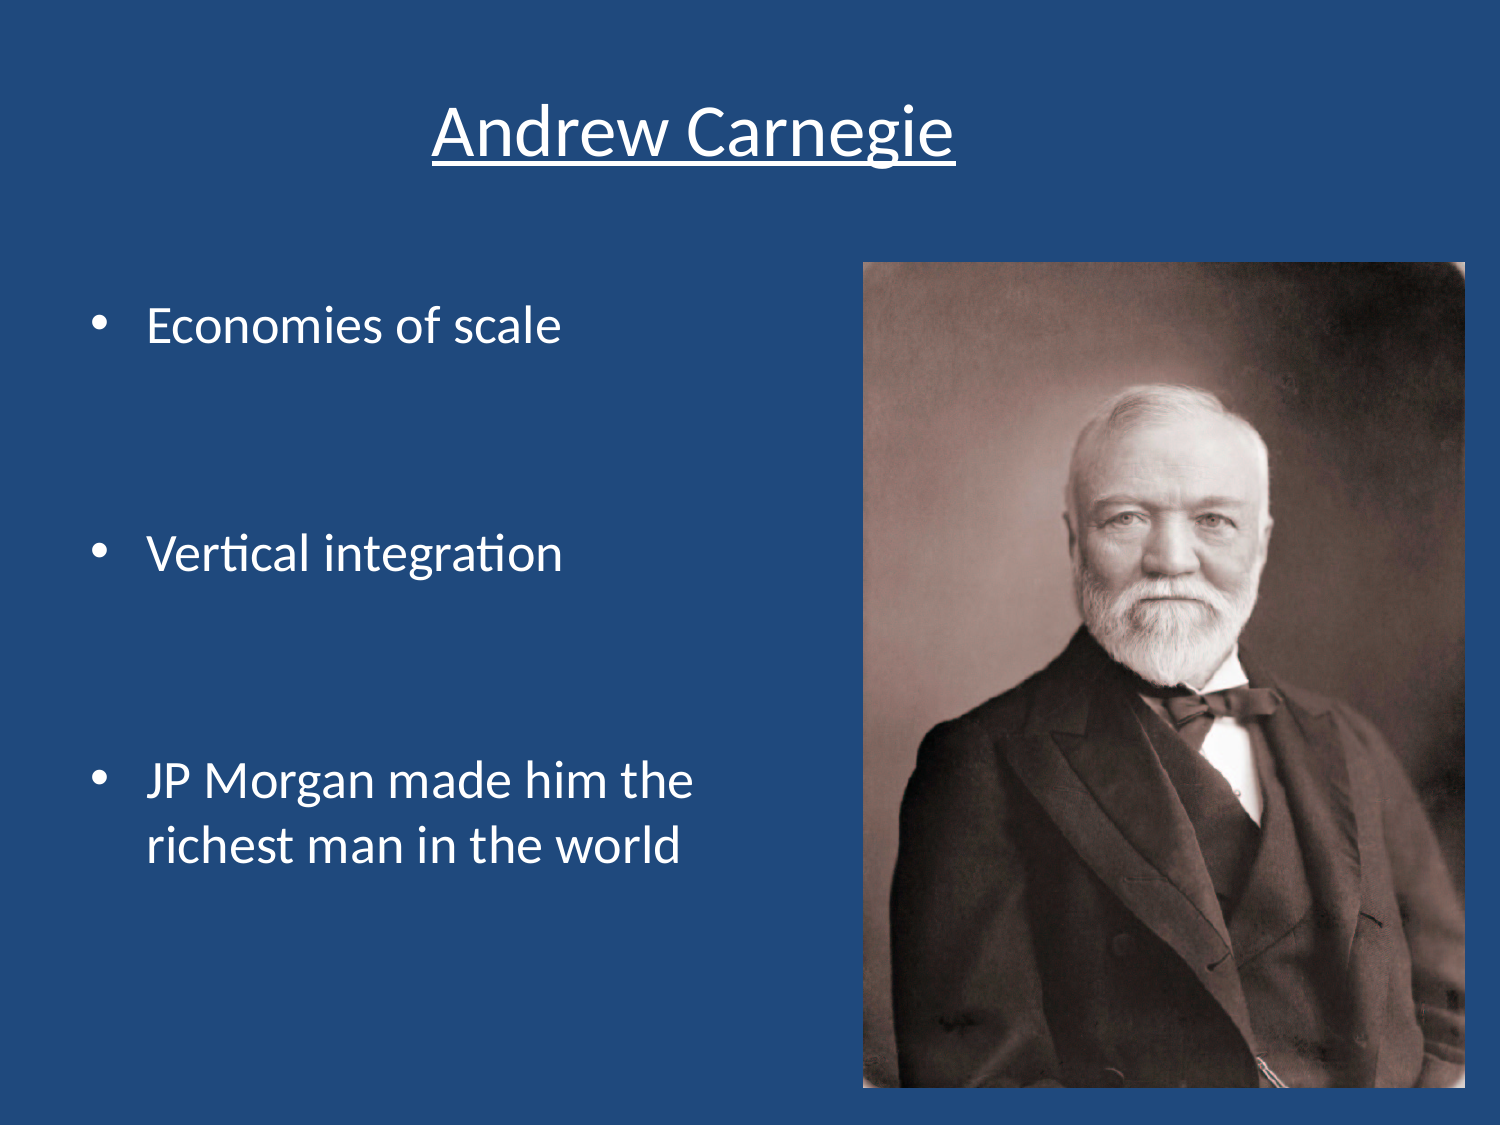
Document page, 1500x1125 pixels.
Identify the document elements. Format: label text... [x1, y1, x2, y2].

list Economies of scale Vertical integration JP Morgan made him the richest man in the world [75, 282, 738, 1006]
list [863, 262, 1465, 1088]
title Andrew Carnegie [75, 20, 1313, 233]
